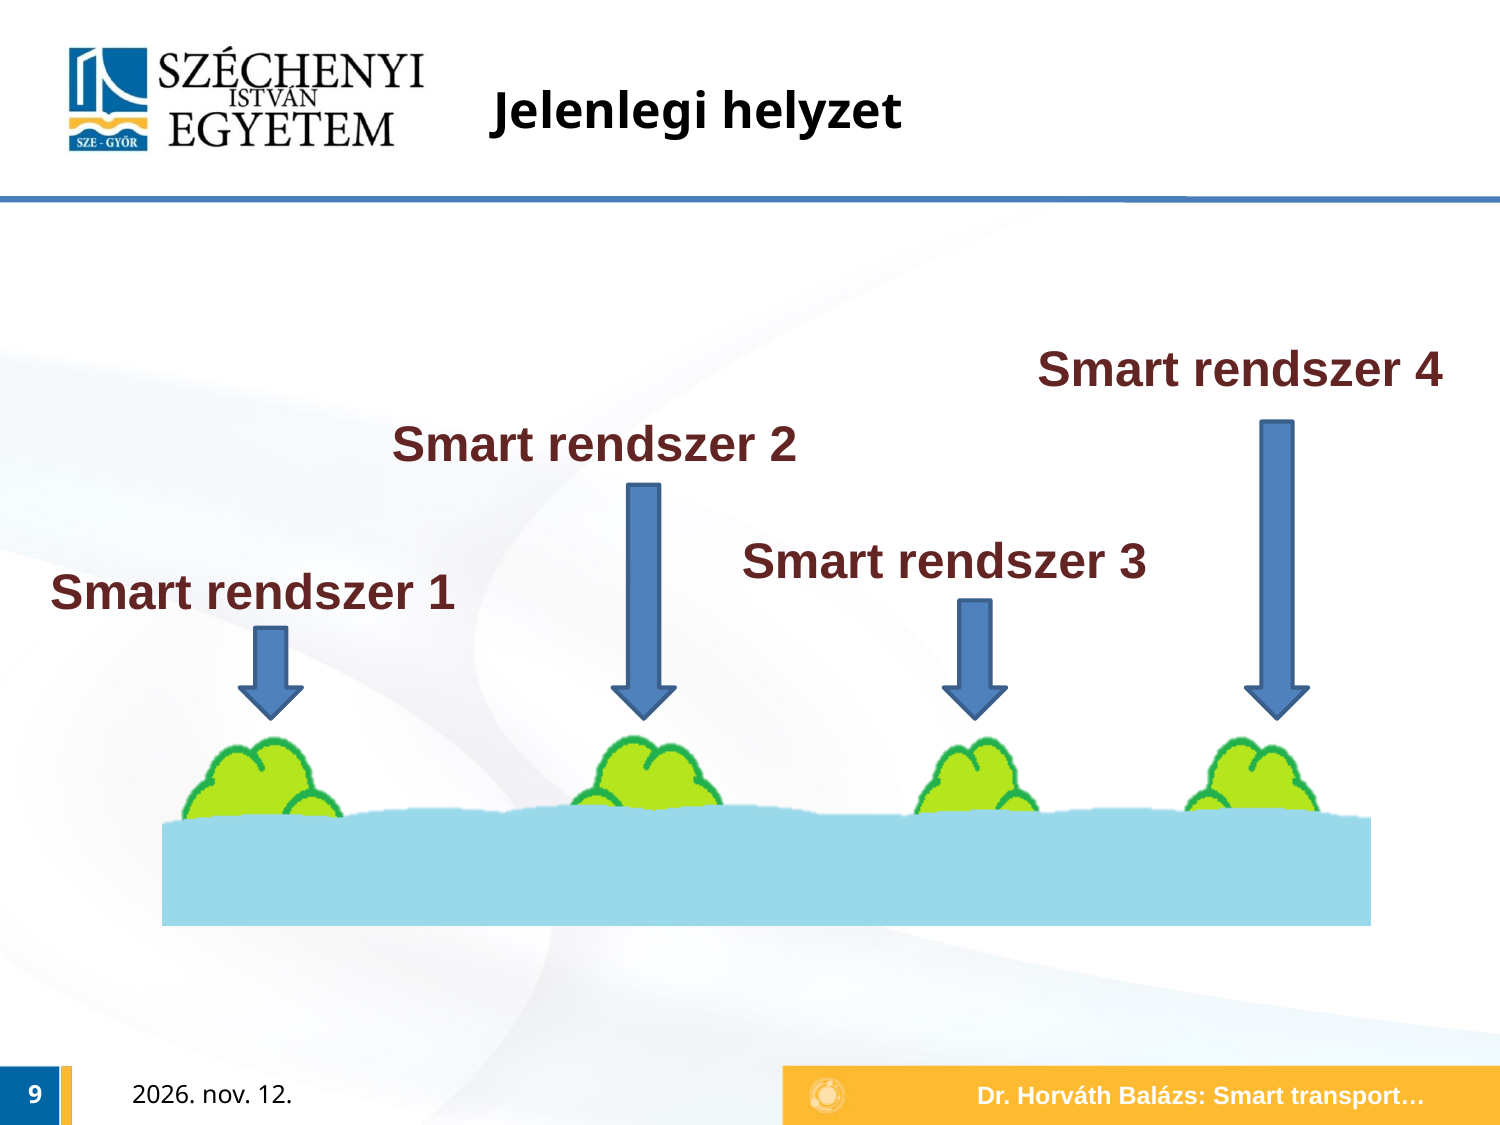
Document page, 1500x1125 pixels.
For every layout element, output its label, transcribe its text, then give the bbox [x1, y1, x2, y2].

slide_number 9 [0, 1065, 71, 1125]
footer Dr. Horváth Balázs: Smart transport… [878, 1065, 1442, 1125]
picture [0, 203, 1500, 1125]
picture [0, 0, 1500, 196]
text_box [957, 598, 993, 669]
text_box [625, 482, 662, 669]
text_box Smart rendszer 3 [727, 521, 1165, 596]
text_box Smart rendszer 2 [377, 404, 815, 479]
text_box [1259, 419, 1295, 669]
text_box [253, 625, 289, 669]
text_box Smart rendszer 4 [1022, 329, 1461, 405]
title Jelenlegi helyzet [478, 45, 1425, 173]
slide_number 2014. szeptember 10. [117, 1065, 550, 1125]
text_box Smart rendszer 1 [35, 552, 473, 627]
